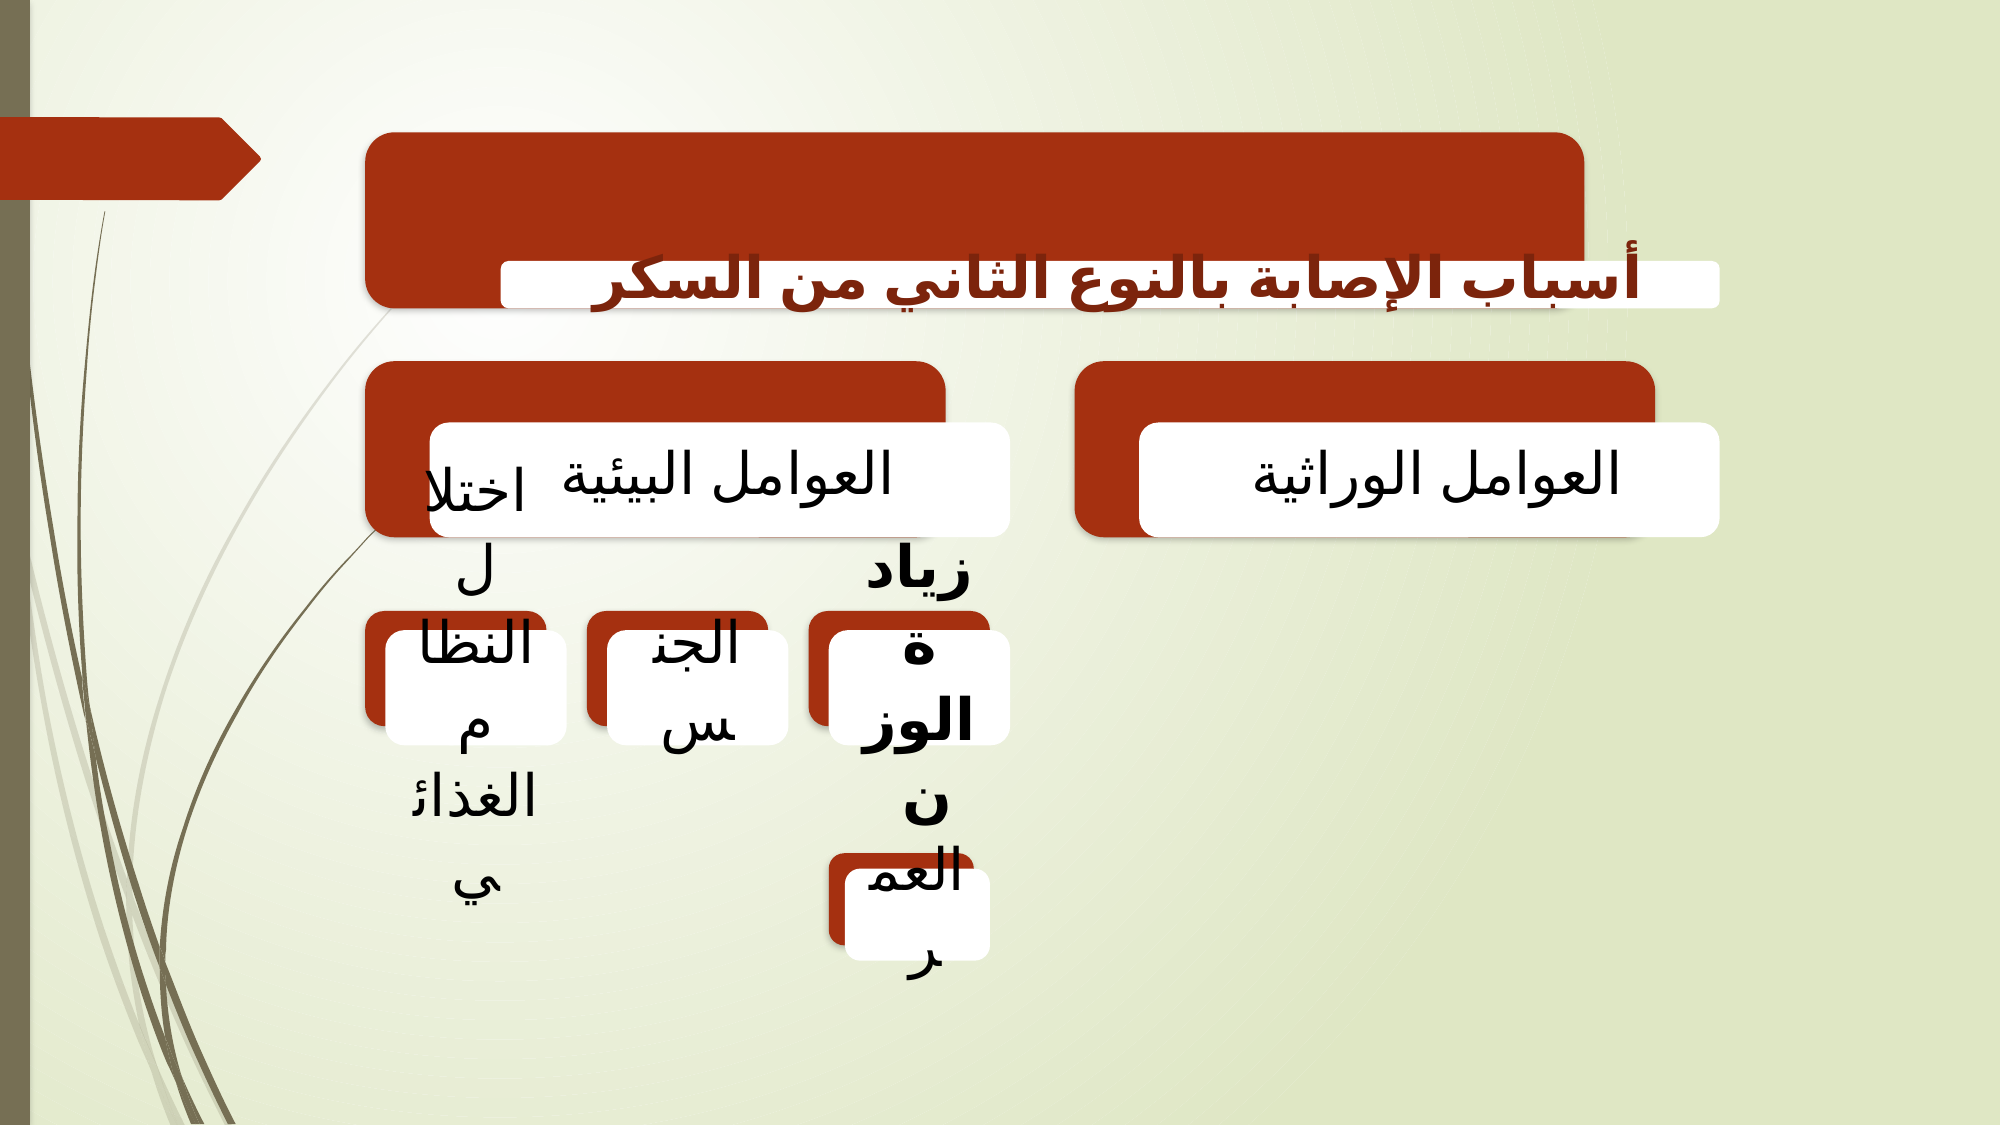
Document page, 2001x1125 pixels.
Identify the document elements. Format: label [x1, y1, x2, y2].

text_box [195, 132, 1890, 1125]
